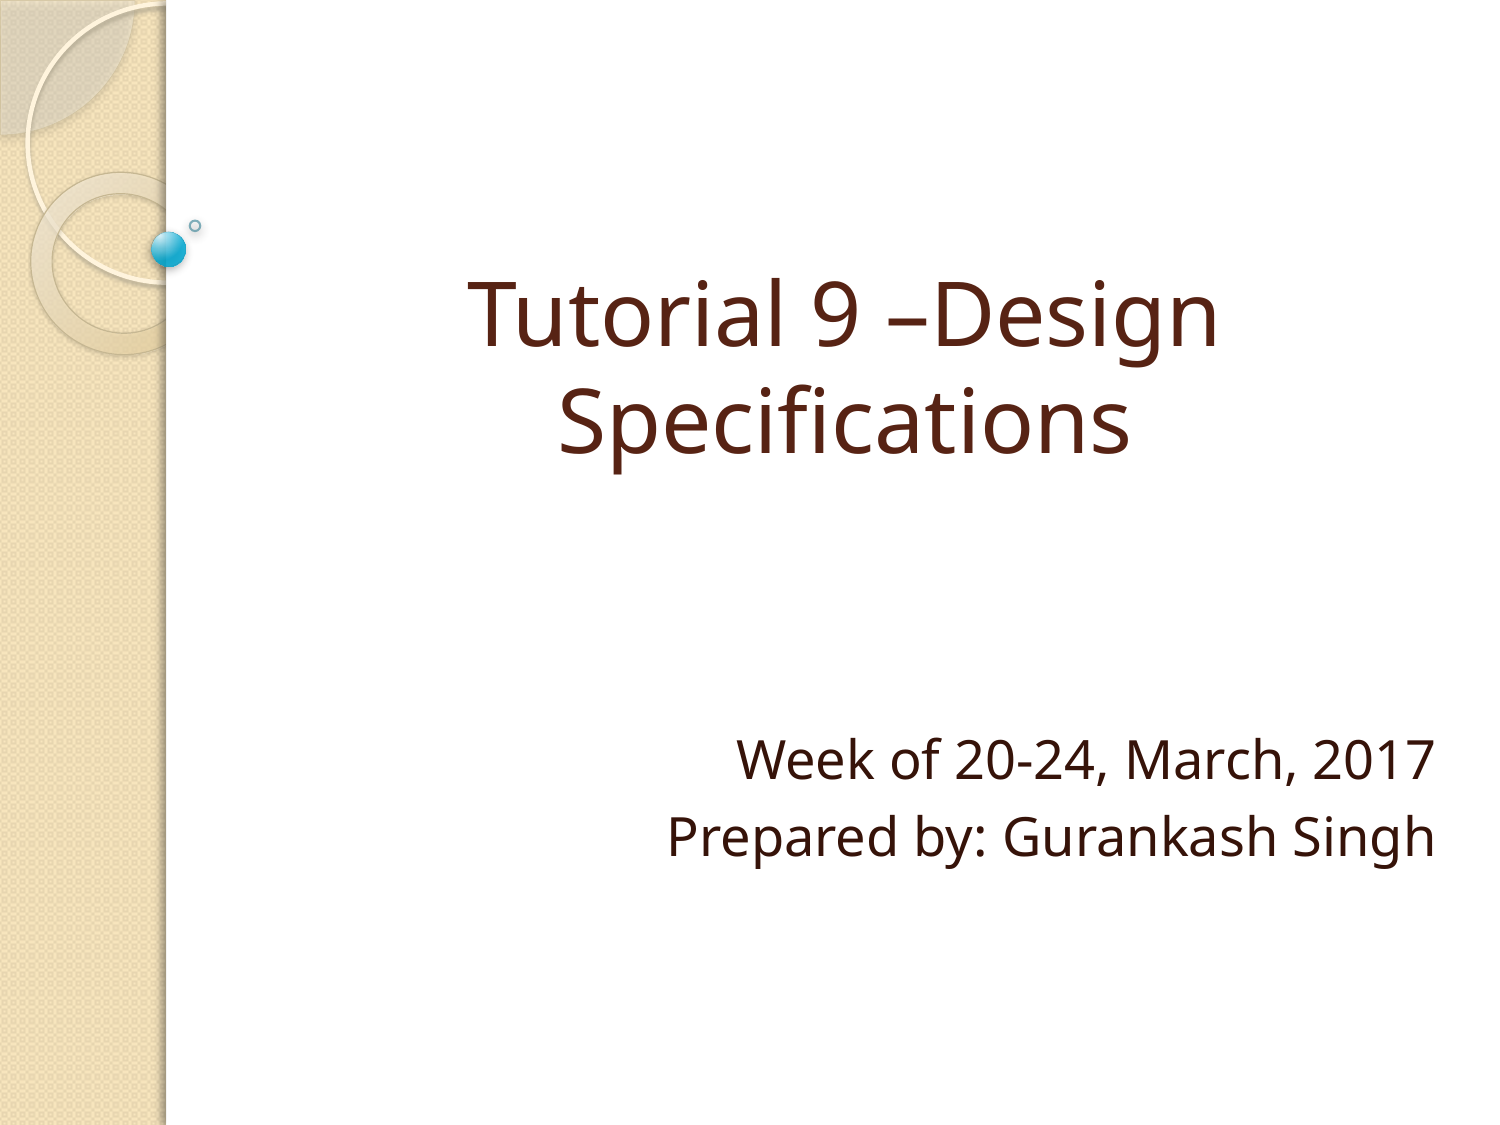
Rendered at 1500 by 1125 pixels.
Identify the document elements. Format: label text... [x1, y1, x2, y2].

subtitle Week of 20-24, March, 2017 Prepared by: Gurankash Singh [237, 725, 1453, 1013]
title Tutorial 9 –Design Specifications [237, 237, 1453, 479]
